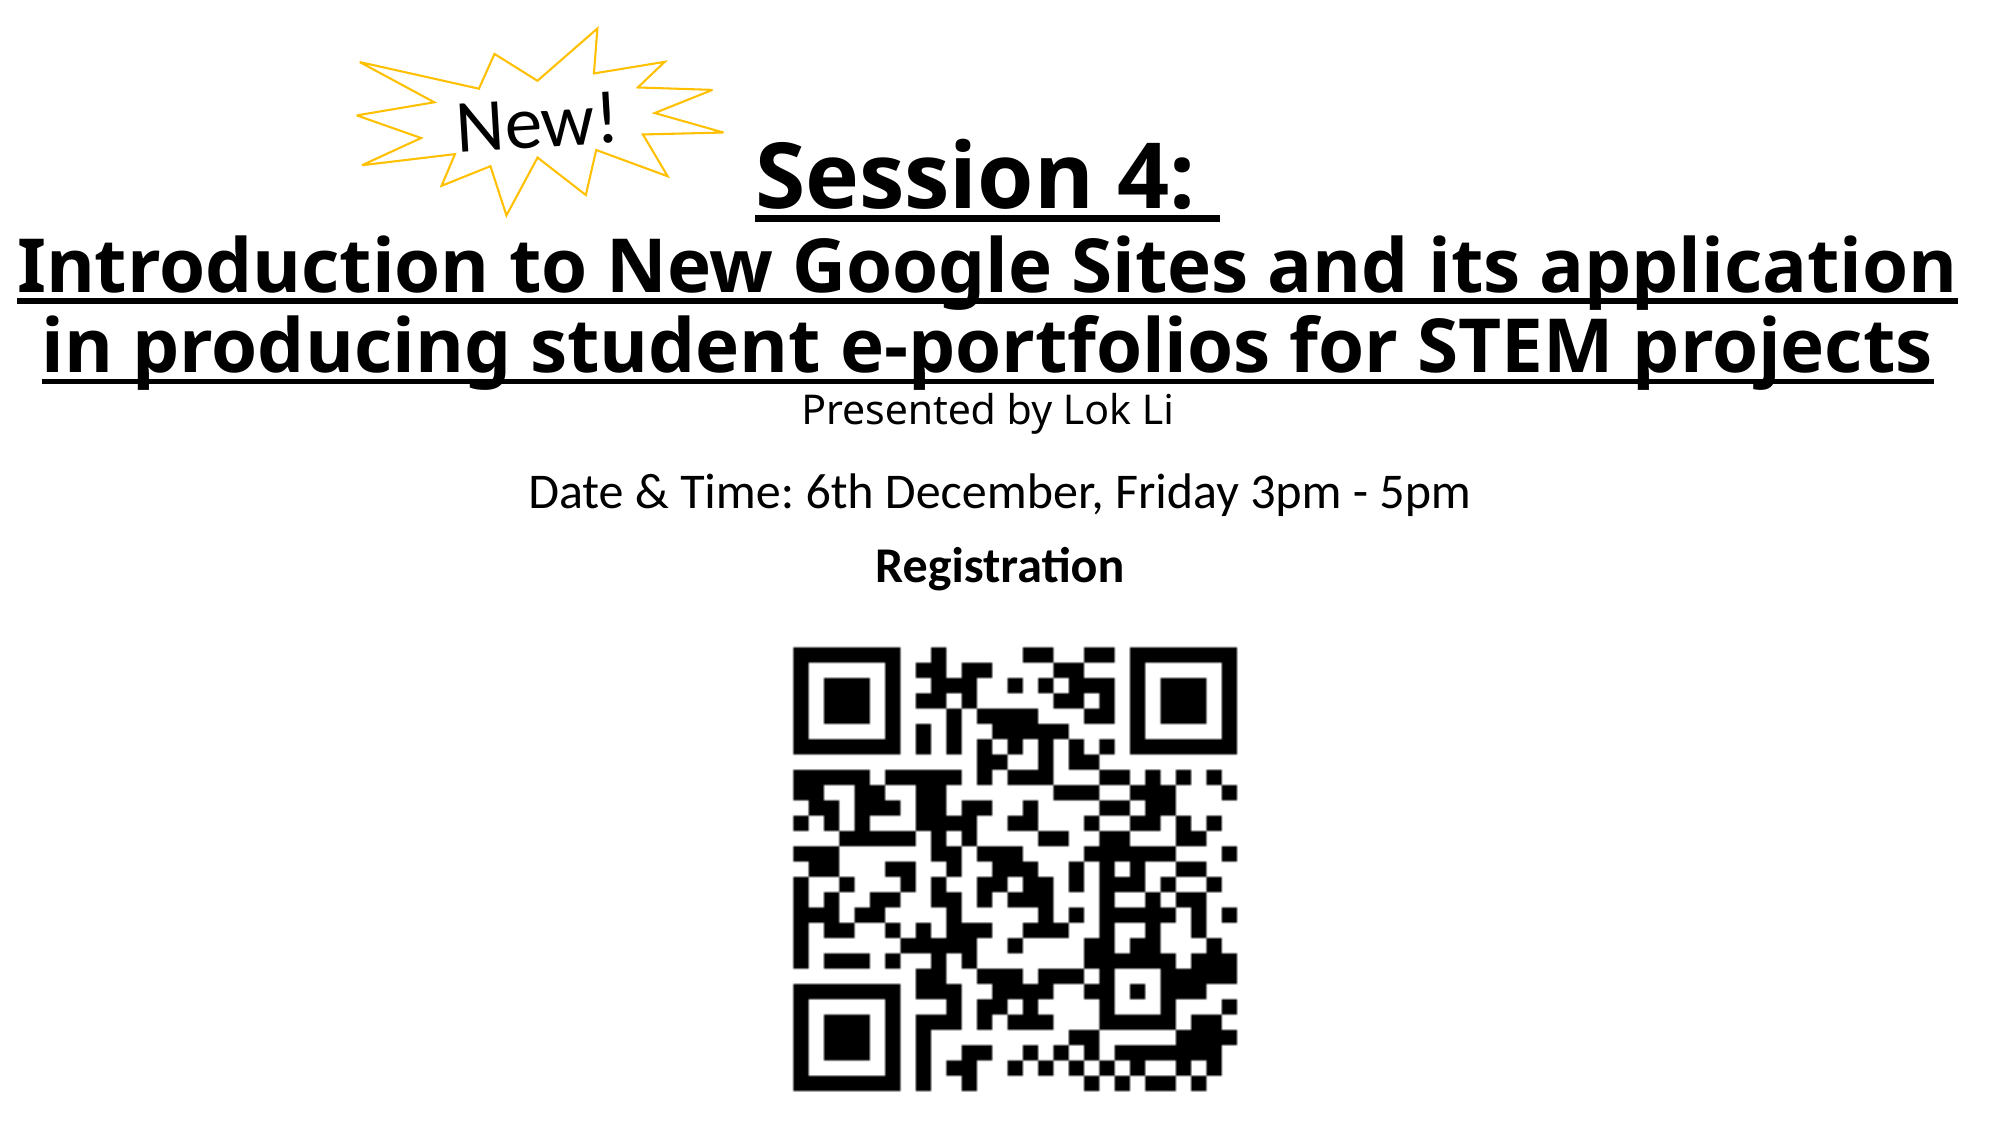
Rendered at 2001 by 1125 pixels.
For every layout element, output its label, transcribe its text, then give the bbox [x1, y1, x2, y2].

subtitle Date & Time: 6th December, Friday 3pm - 5pm Registration [249, 457, 1750, 729]
text_box New! [356, 26, 724, 219]
picture [761, 615, 1271, 1125]
title Session 4: Introduction to New Google Sites and its application in producing student e-portfolios for STEM projects Presented by Lok Li [0, 49, 1976, 441]
